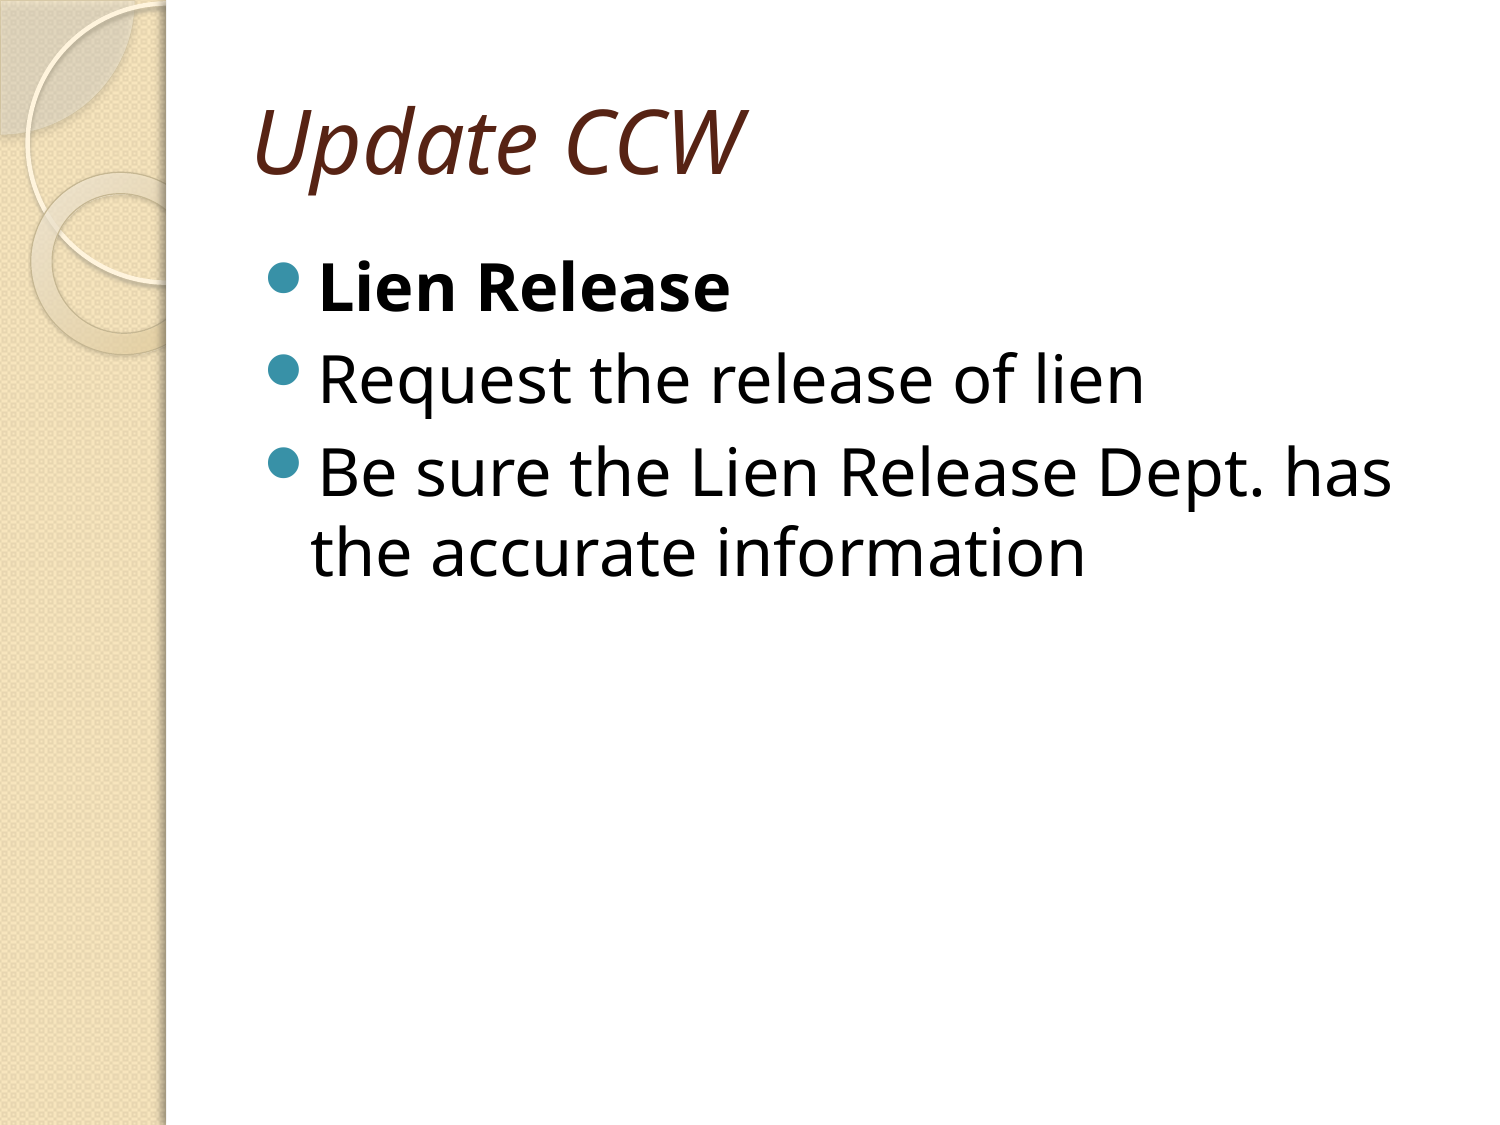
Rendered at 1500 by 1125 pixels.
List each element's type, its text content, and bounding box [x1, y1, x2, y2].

title Update CCW [235, 45, 1466, 233]
list Lien Release Request the release of lien Be sure the Lien Release Dept. has the accurate information [235, 237, 1466, 1025]
